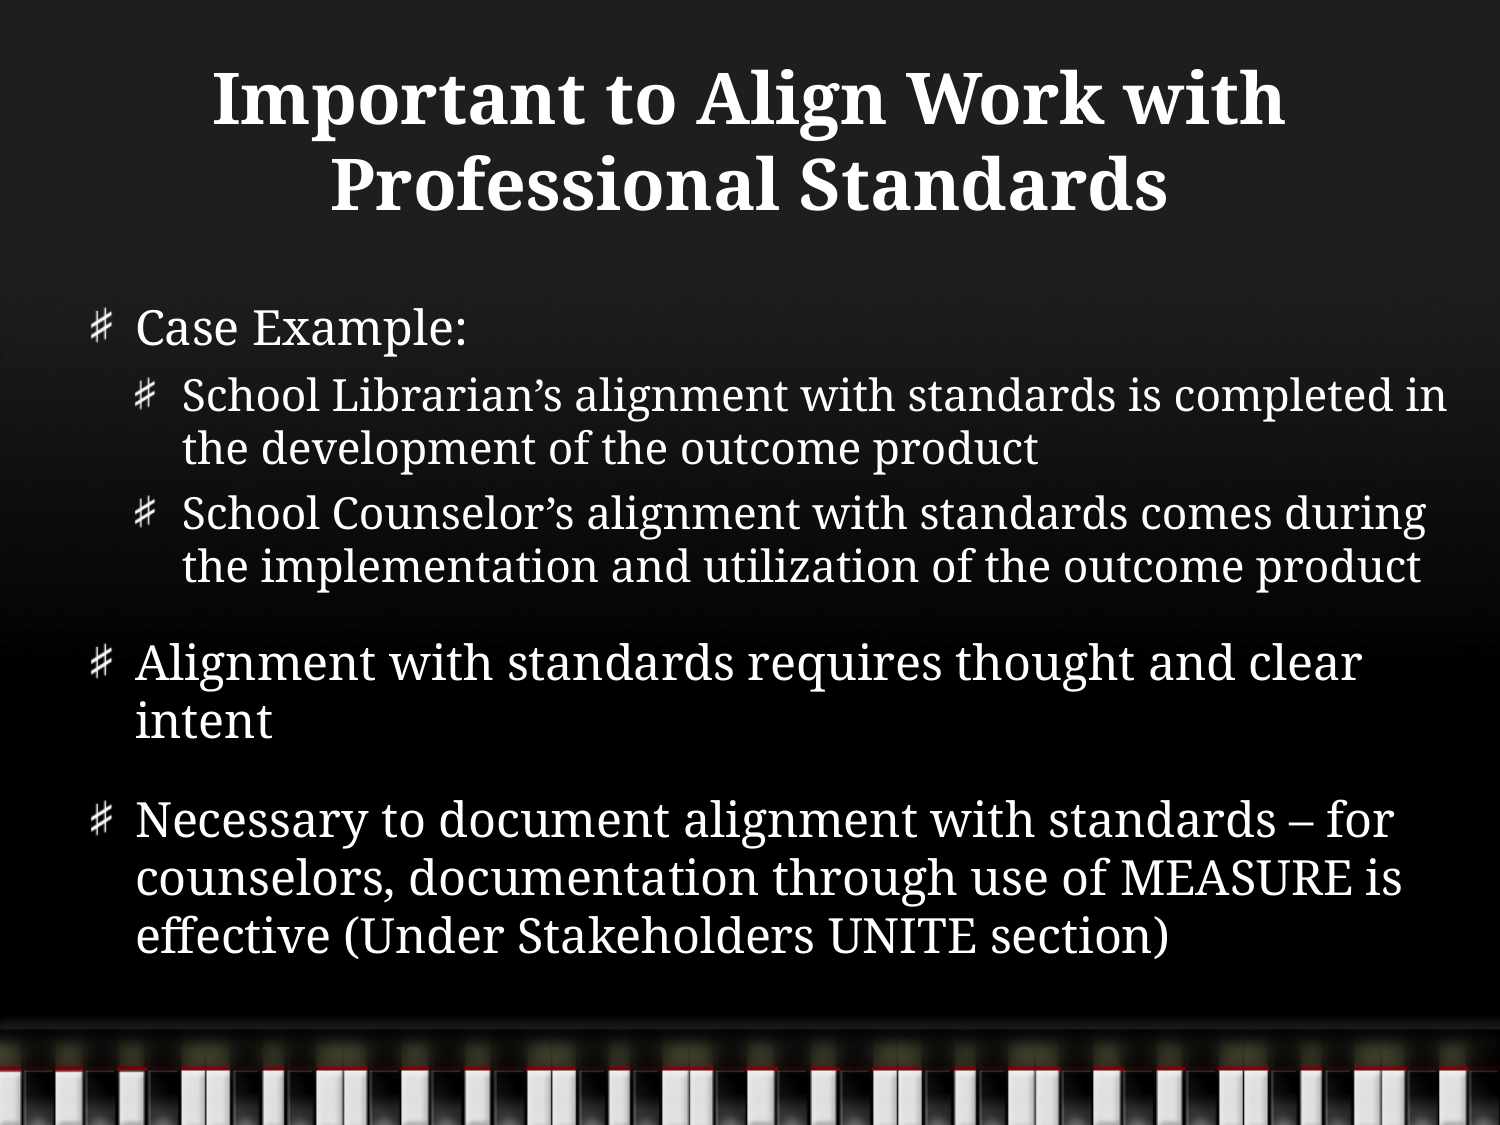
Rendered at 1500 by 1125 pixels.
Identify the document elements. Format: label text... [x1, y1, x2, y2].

picture [0, 0, 1500, 1125]
list Case Example: School Librarian’s alignment with standards is completed in the development of the outcome product School Counselor’s alignment with standards comes during the implementation and utilization of the outcome product Alignment with standards requires thought and clear intent Necessary to document alignment with standards – for counselors, documentation through use of MEASURE is effective (Under Stakeholders UNITE section) [75, 288, 1472, 1013]
title Important to Align Work with Professional Standards [75, 45, 1425, 233]
